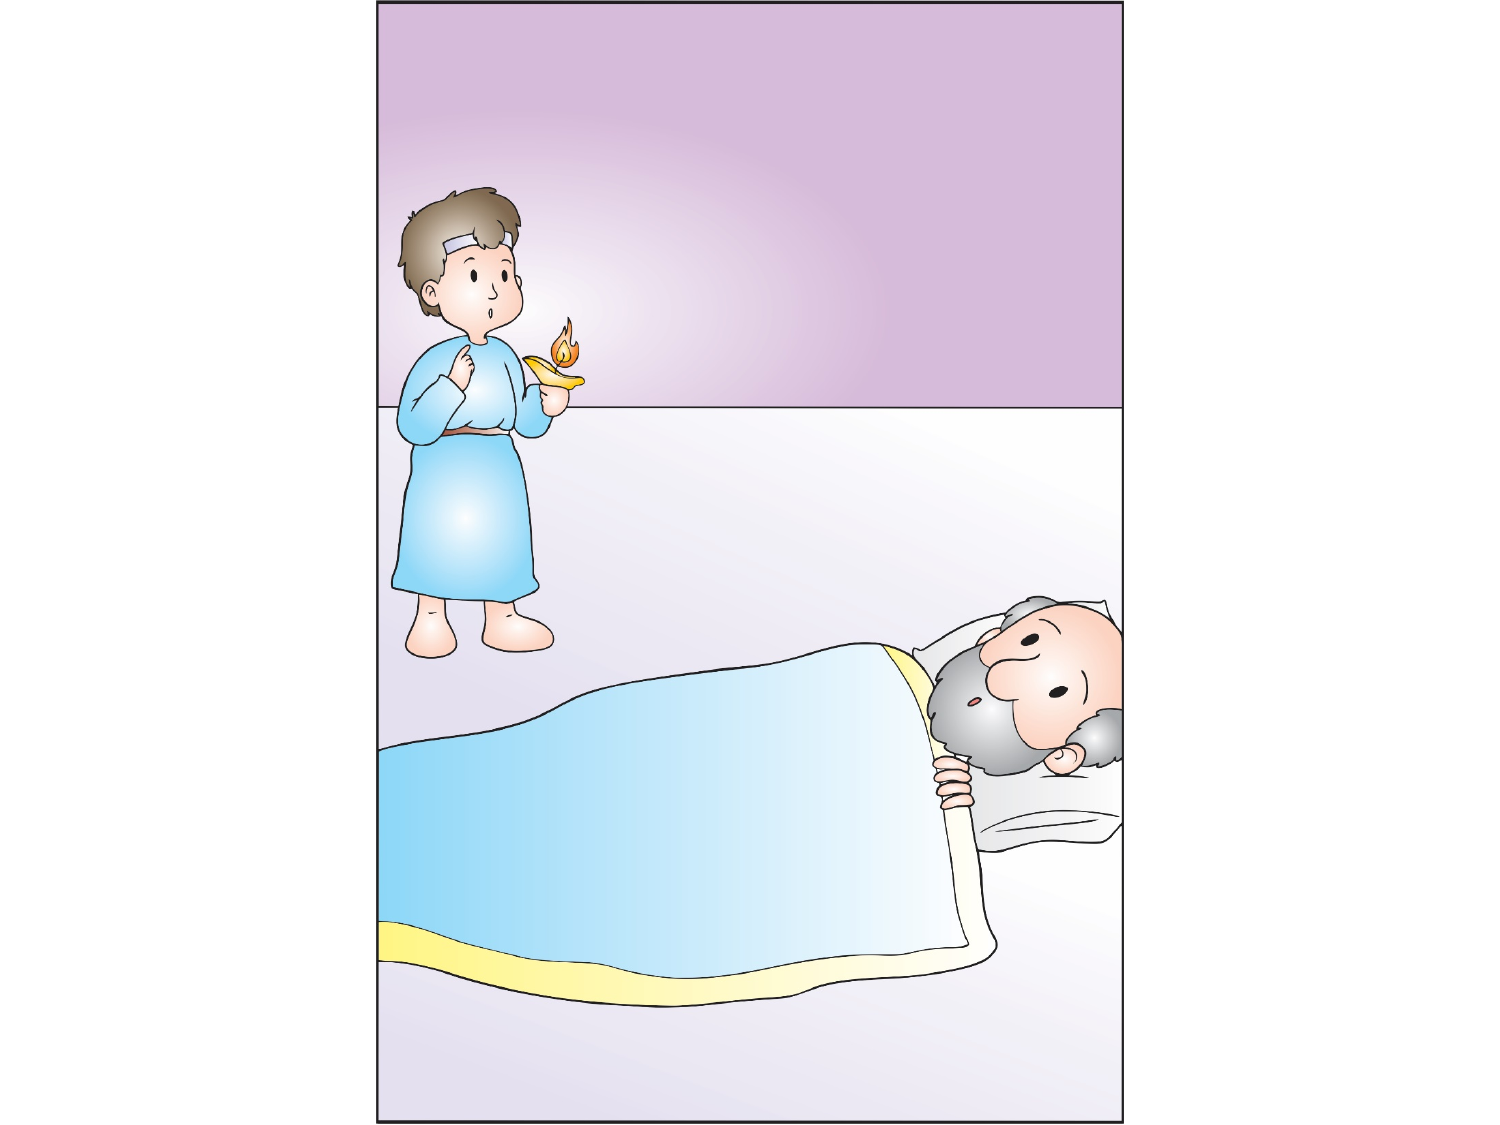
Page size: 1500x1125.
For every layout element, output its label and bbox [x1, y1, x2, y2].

list [376, 0, 1124, 1125]
